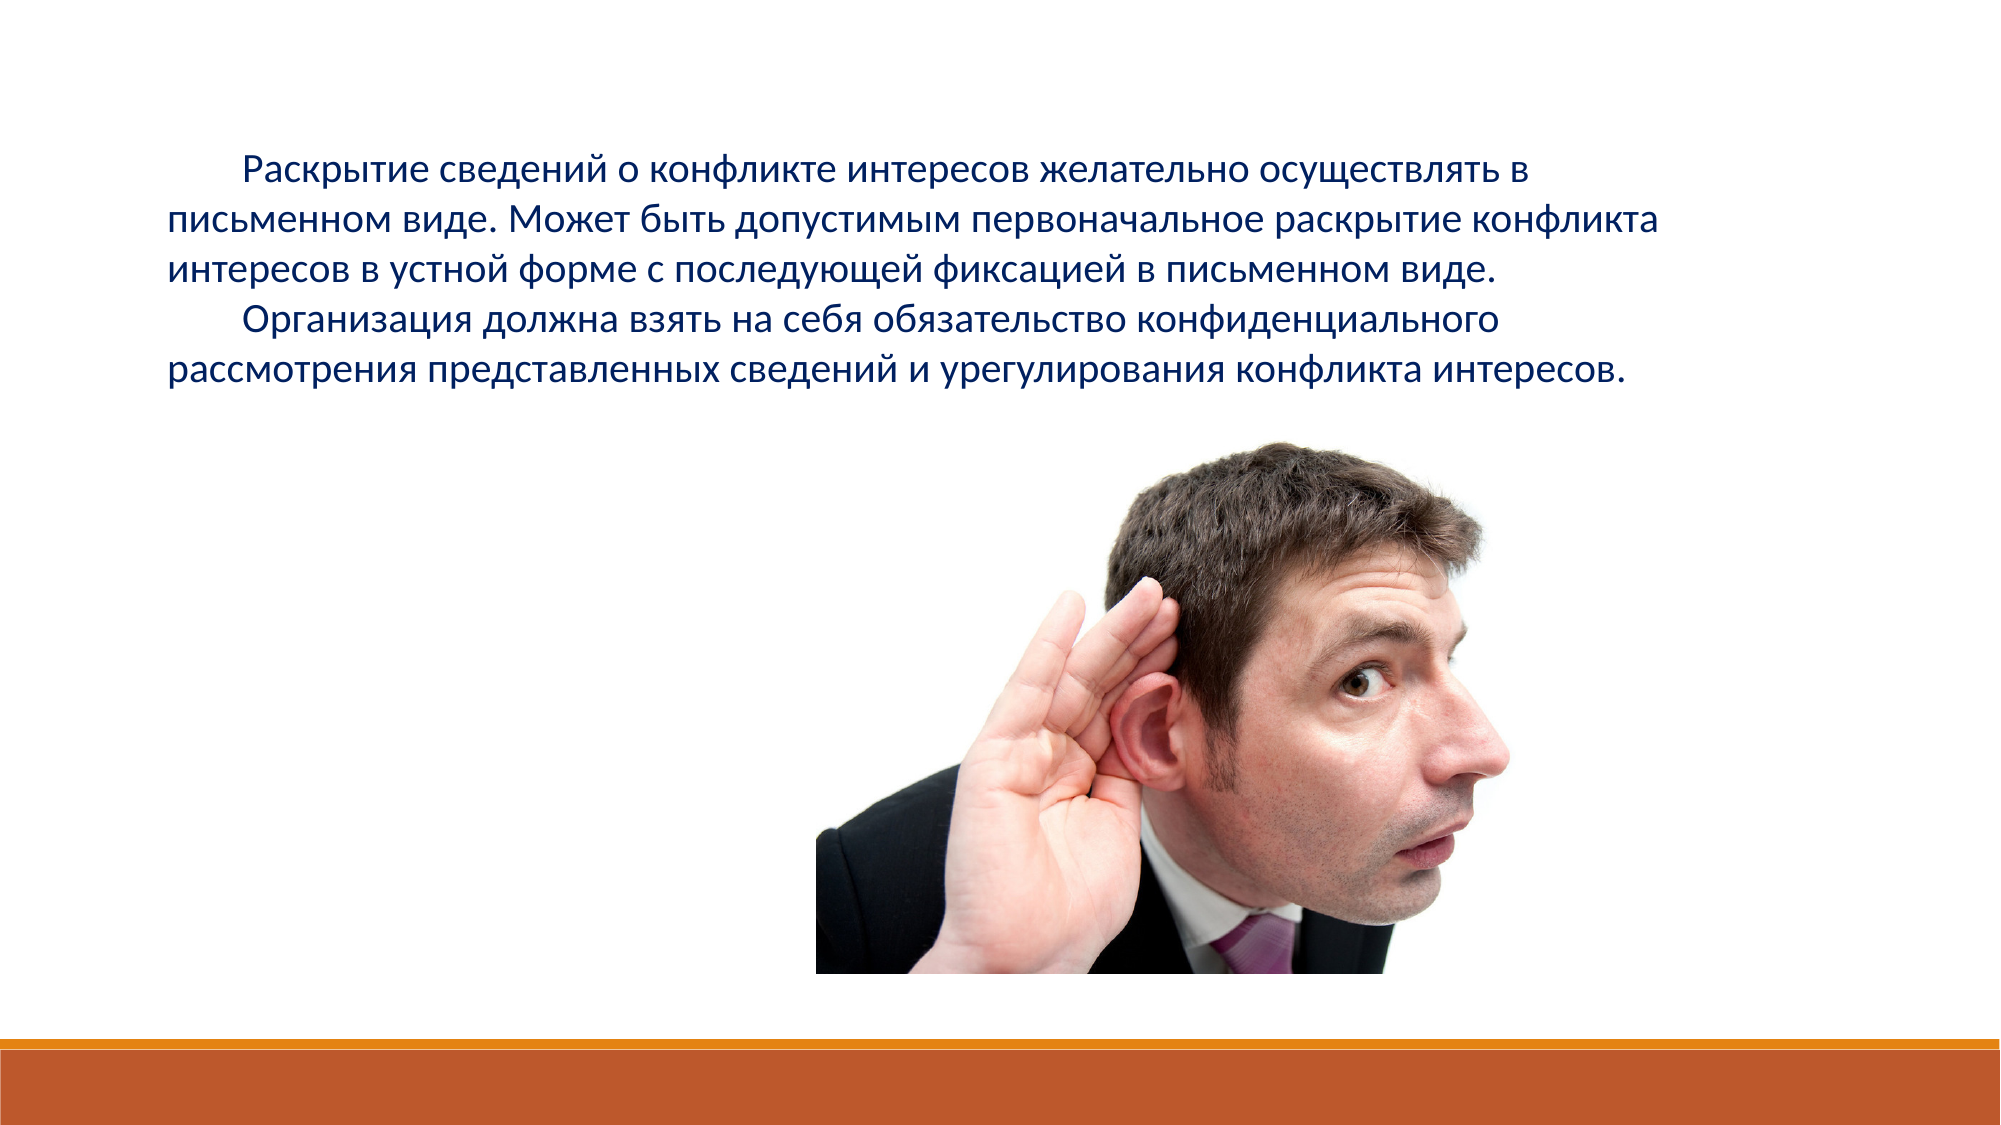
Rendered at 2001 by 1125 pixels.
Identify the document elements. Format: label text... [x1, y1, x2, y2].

text_box Раскрытие сведений о конфликте интересов желательно осуществлять в письменном виде. Может быть допустимым первоначальное раскрытие конфликта интересов в устной форме с последующей фиксацией в письменном виде. Организация должна взять на себя обязательство конфиденциального рассмотрения представленных сведений и урегулирования конфликта интересов. [152, 133, 1676, 399]
picture [815, 400, 1676, 974]
